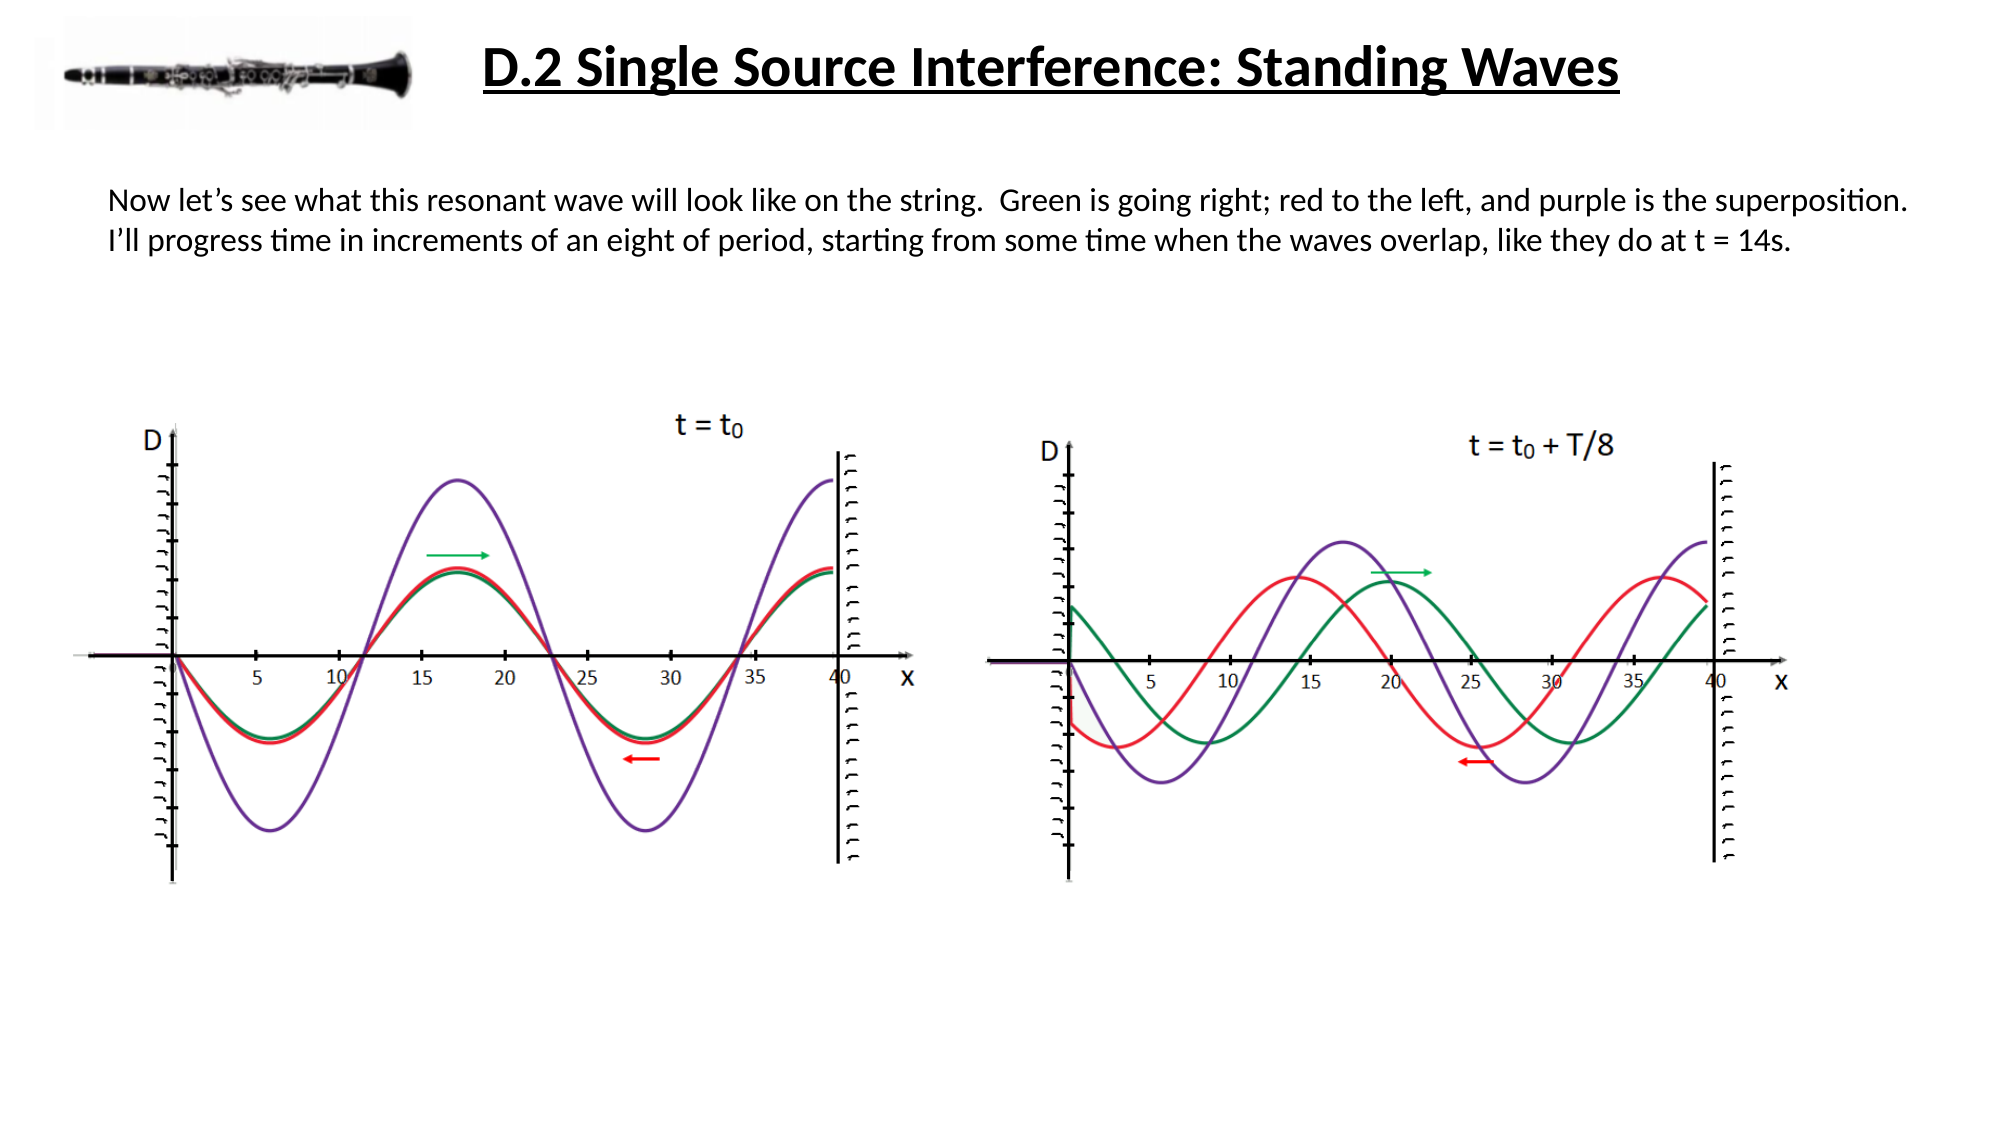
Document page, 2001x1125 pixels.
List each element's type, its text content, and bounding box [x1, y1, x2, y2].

text_box D.2 Single Source Interference: Standing Waves [467, 28, 1719, 112]
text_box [944, 387, 1803, 893]
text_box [59, 371, 945, 893]
text_box Now let’s see what this resonant wave will look like on the string. Green is going right; red to the left, and purple is the superposition. I’ll progress time in increments of an eight of period, starting from some time when the waves overlap, like they do at t = 14s. [93, 170, 1957, 266]
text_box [34, 10, 446, 130]
